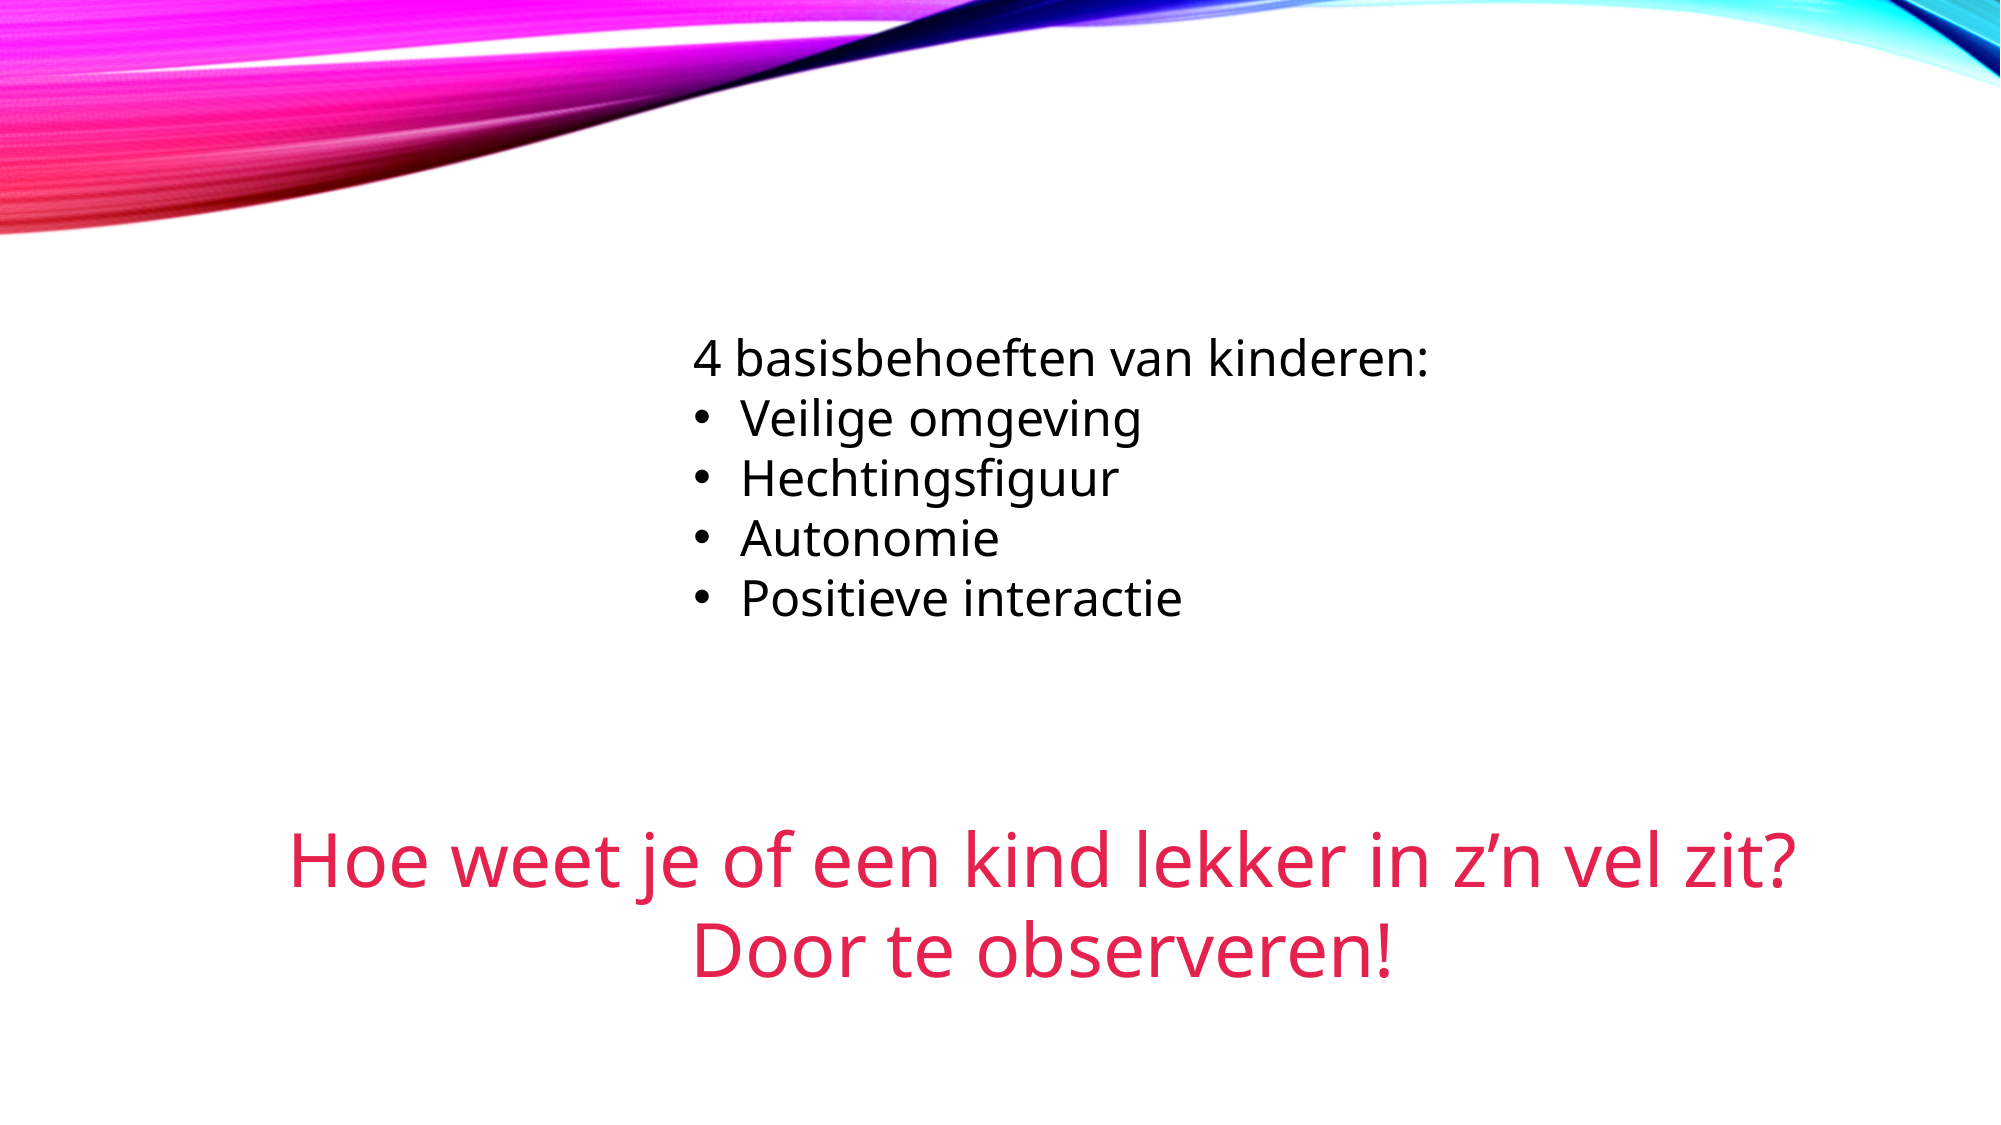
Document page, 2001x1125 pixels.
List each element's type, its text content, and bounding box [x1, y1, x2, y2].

picture [1910, 0, 2000, 45]
picture [0, 0, 2000, 237]
text_box Hoe weet je of een kind lekker in z’n vel zit? Door te observeren! [272, 805, 1814, 1001]
picture [1890, 0, 2000, 75]
text_box 4 basisbehoeften van kinderen: Veilige omgeving Hechtingsfiguur Autonomie Positieve interactie [678, 319, 1679, 635]
